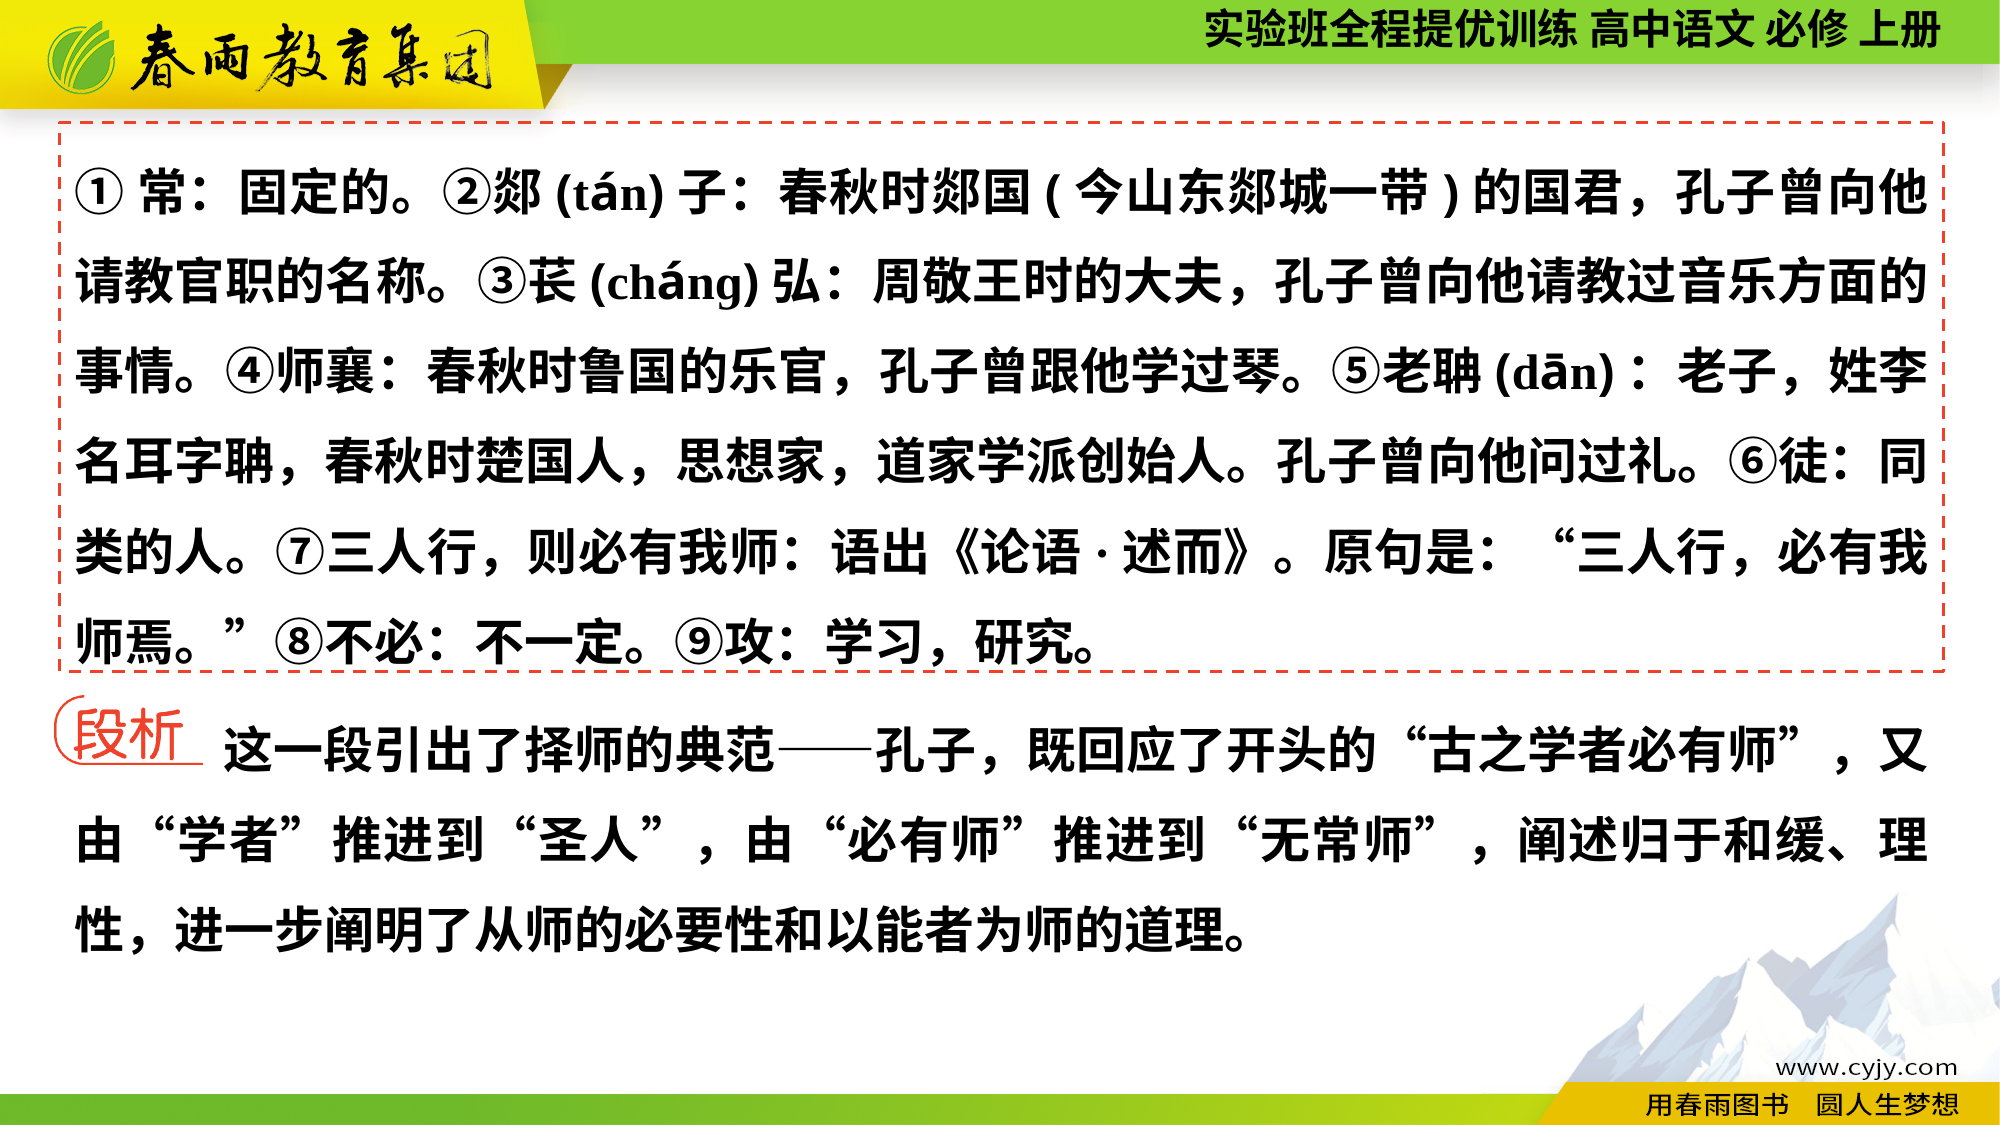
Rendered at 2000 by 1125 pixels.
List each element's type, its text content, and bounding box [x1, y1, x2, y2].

text_box 这一段引出了择师的典范——孔子，既回应了开头的“古之学者必有师”，又由“学者”推进到“圣人”，由“必有师”推进到“无常师”，阐述归于和缓、理性，进一步阐明了从师的必要性和以能者为师的道理。 [59, 680, 1944, 966]
list ①常：固定的。②郯(tán)子：春秋时郯国(今山东郯城一带)的国君，孔子曾向他请教官职的名称。③苌(chánɡ)弘：周敬王时的大夫，孔子曾向他请教过音乐方面的事情。④师襄：春秋时鲁国的乐官，孔子曾跟他学过琴。⑤老聃(dān)：老子，姓李名耳字聃，春秋时楚国人，思想家，道家学派创始人。孔子曾向他问过礼。⑥徒：同类的人。⑦三人行，则必有我师：语出《论语·述而》。原句是：“三人行，必有我师焉。”⑧不必：不一定。⑨攻：学习，研究。 [59, 122, 1944, 672]
picture [0, 0, 2000, 1125]
